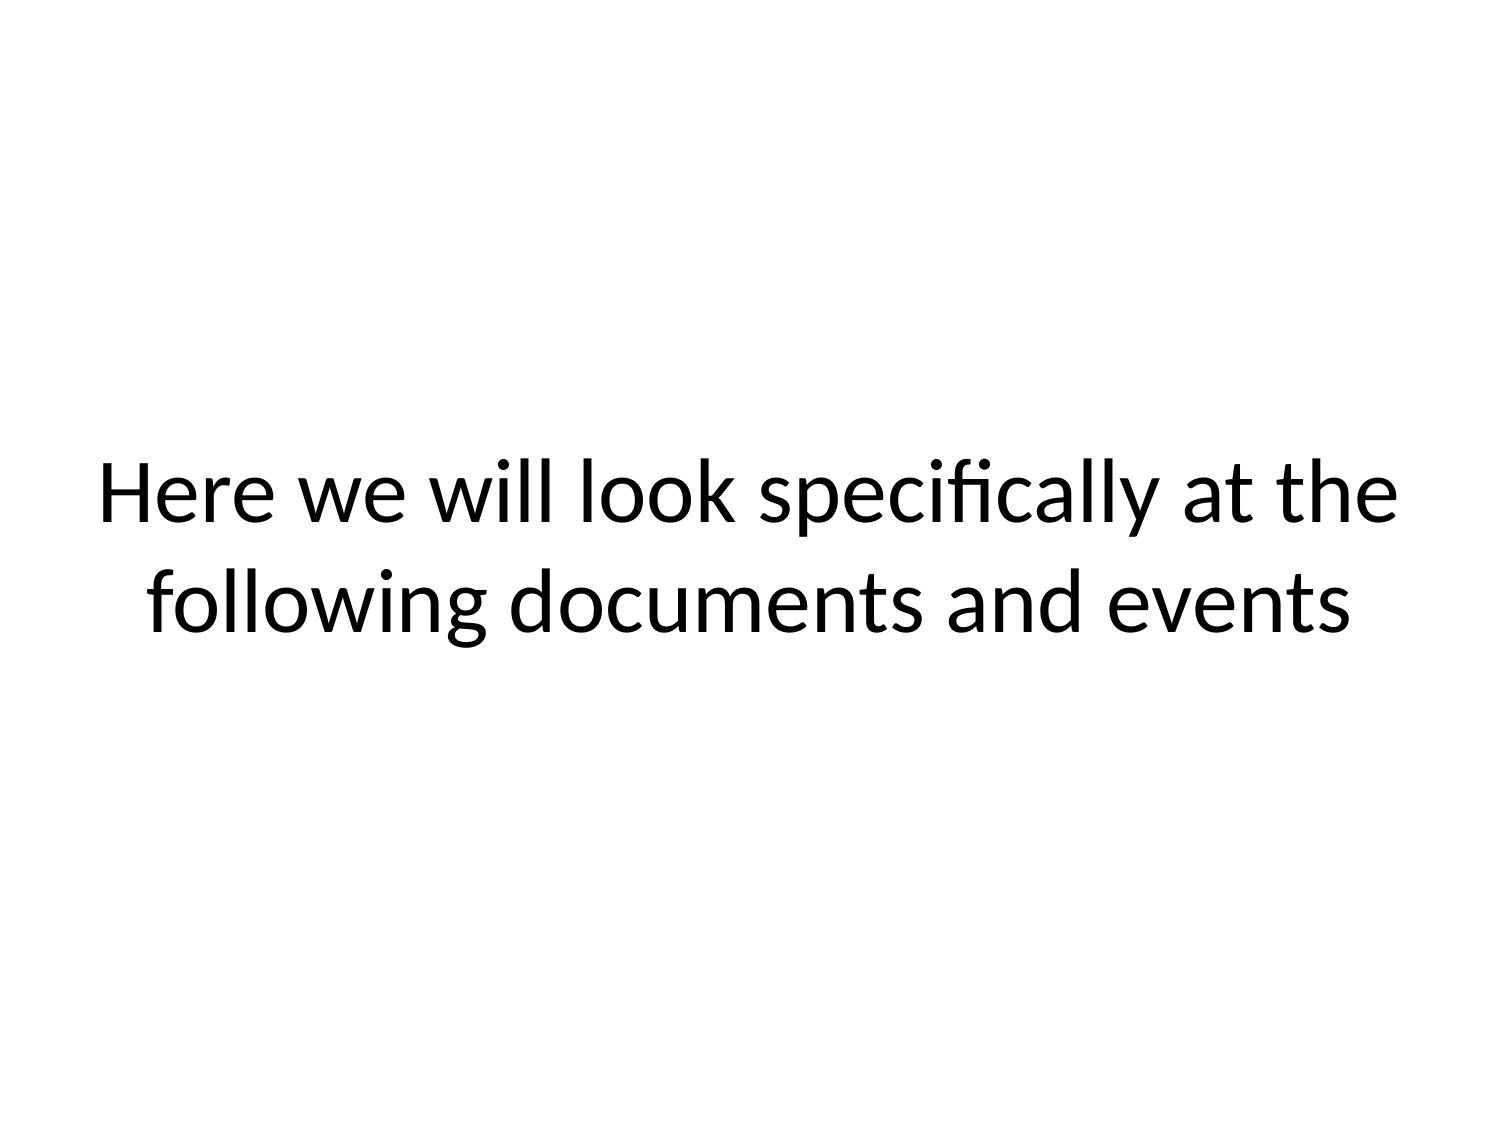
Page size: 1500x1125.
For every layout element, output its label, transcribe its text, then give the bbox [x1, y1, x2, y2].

title Here we will look specifically at the following documents and events [74, 44, 1426, 1038]
